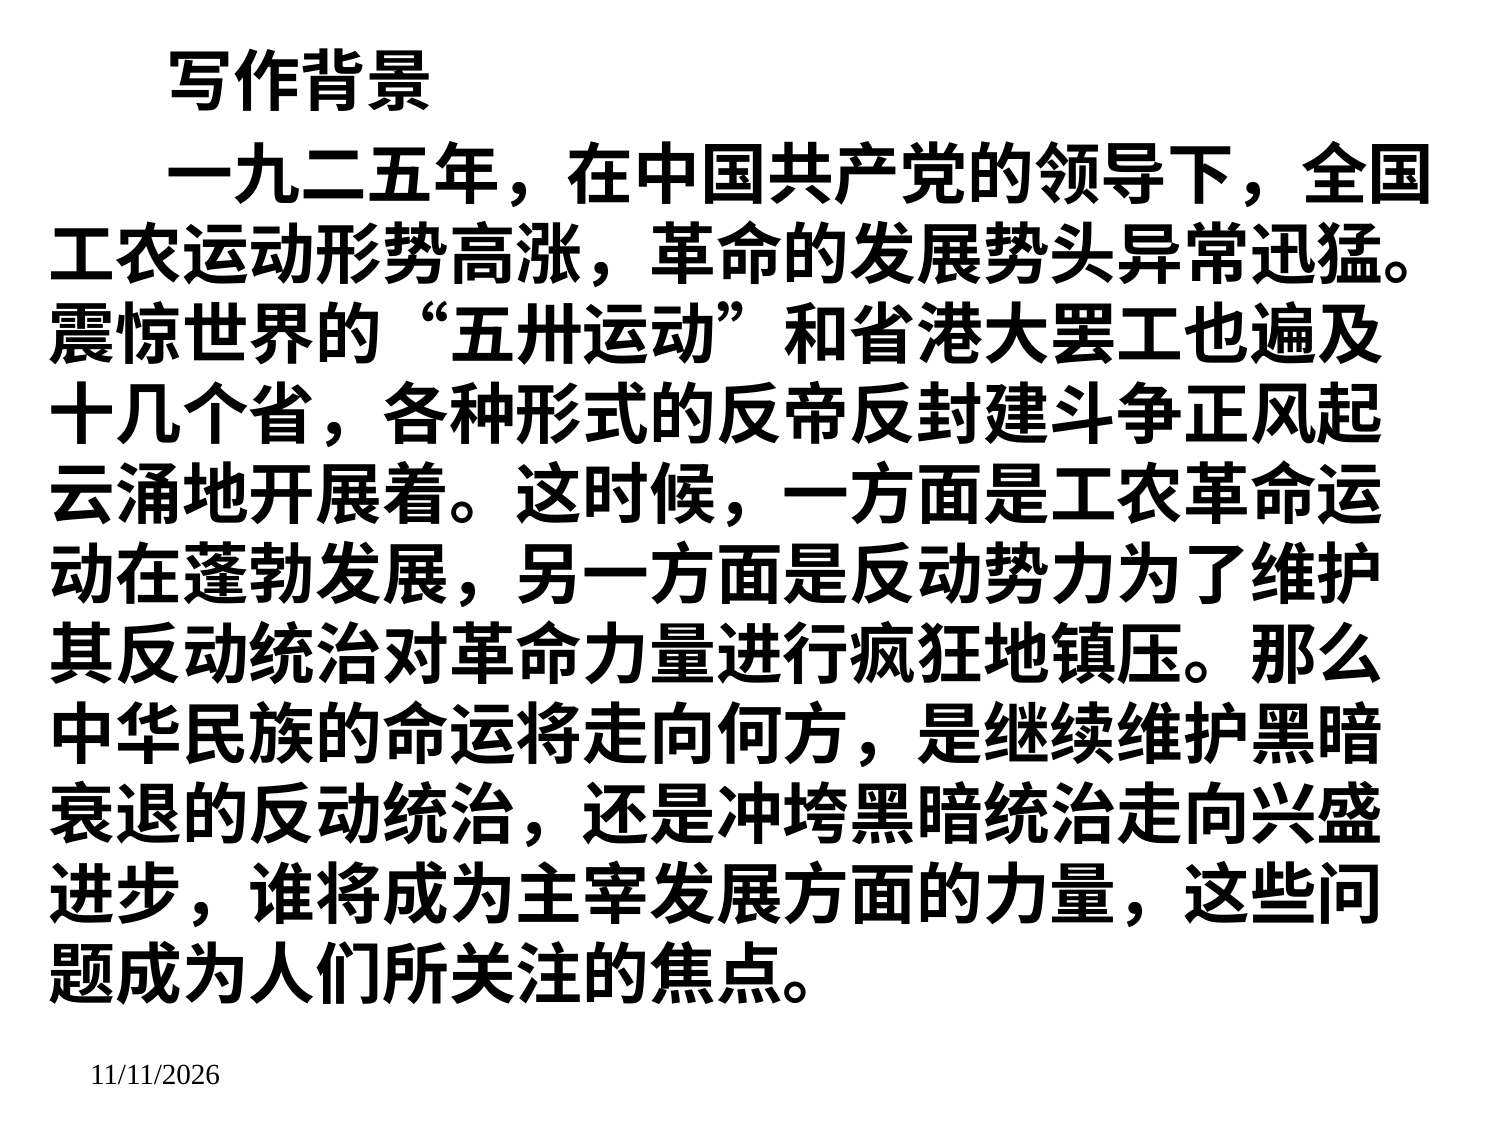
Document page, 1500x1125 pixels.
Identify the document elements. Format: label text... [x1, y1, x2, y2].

slide_number [75, 1042, 425, 1103]
list 写作背景 一九二五年，在中国共产党的领导下，全国工农运动形势高涨，革命的发展势头异常迅猛。震惊世界的“五卅运动”和省港大罢工也遍及十几个省，各种形式的反帝反封建斗争正风起云涌地开展着。这时候，一方面是工农革命运动在蓬勃发展，另一方面是反动势力为了维护其反动统治对革命力量进行疯狂地镇压。那么中华民族的命运将走向何方，是继续维护黑暗衰退的反动统治，还是冲垮黑暗统治走向兴盛进步，谁将成为主宰发展方面的力量，这些问题成为人们所关注的焦点。 [33, 31, 1459, 1019]
